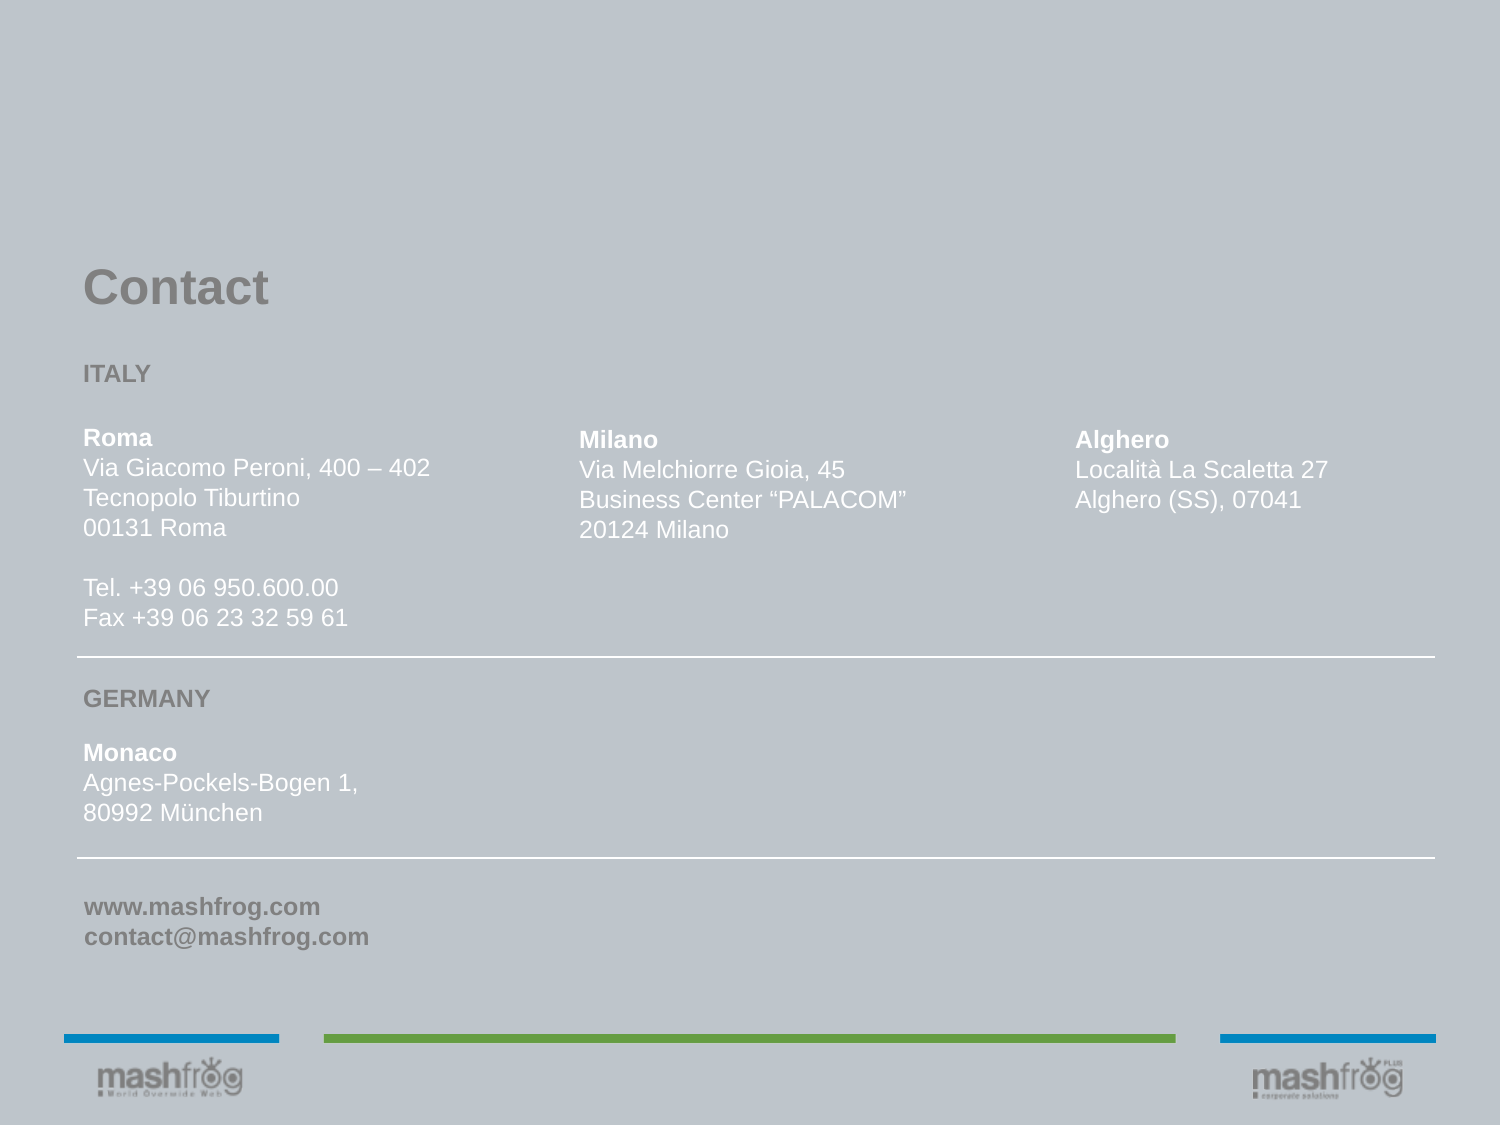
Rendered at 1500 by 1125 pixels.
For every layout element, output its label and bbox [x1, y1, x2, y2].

picture [64, 1034, 1436, 1117]
